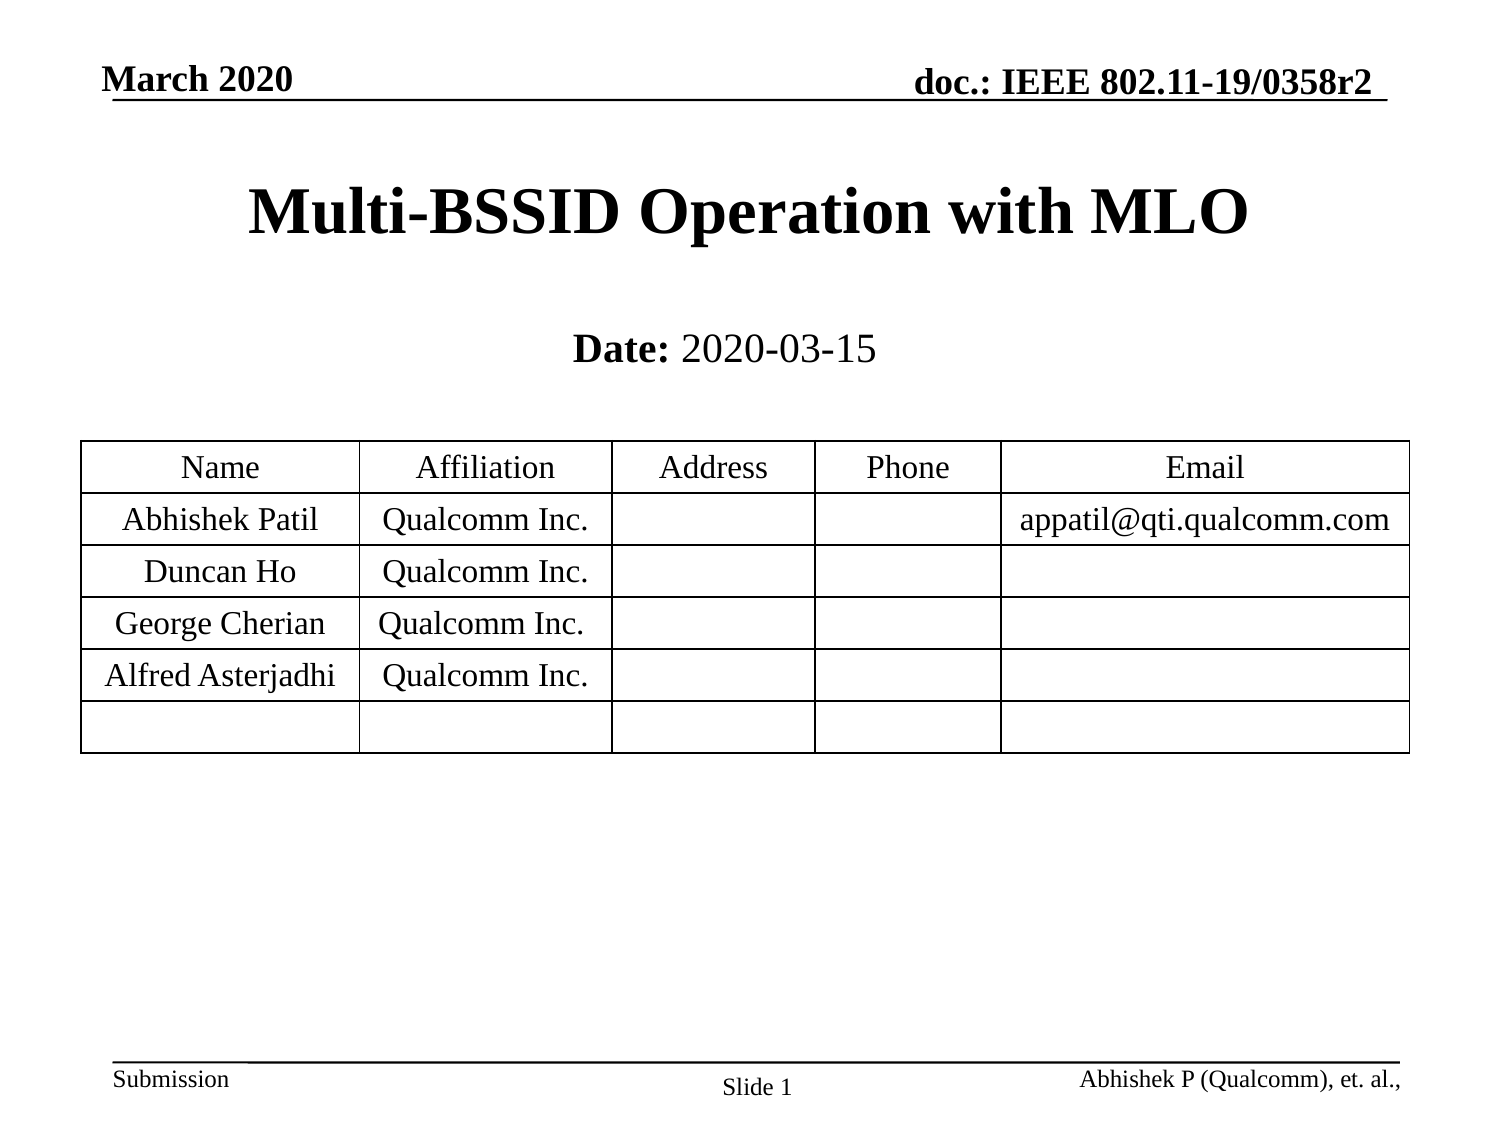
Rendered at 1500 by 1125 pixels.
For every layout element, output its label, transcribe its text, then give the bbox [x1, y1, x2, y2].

table_cell [613, 494, 814, 544]
table_cell Qualcomm Inc. [360, 494, 611, 544]
table_cell [816, 546, 1000, 596]
table_cell [1002, 702, 1409, 752]
table_cell Qualcomm Inc. [360, 546, 611, 596]
table_cell [360, 702, 611, 752]
table_cell George Cherian [82, 598, 359, 648]
table_header Phone [816, 442, 1000, 492]
footer Abhishek P (Qualcomm), et. al., [949, 1061, 1402, 1093]
table_cell Qualcomm Inc. [360, 598, 611, 648]
table_cell Qualcomm Inc. [360, 650, 611, 700]
table_cell [613, 546, 814, 596]
table_cell [613, 650, 814, 700]
slide_number Slide 1 [713, 1069, 802, 1101]
table_cell Alfred Asterjadhi [82, 650, 359, 700]
table_cell [1002, 546, 1409, 596]
table_cell [1002, 650, 1409, 700]
table_header Affiliation [360, 442, 611, 492]
table_header Address [613, 442, 814, 492]
table_header Email [1002, 442, 1409, 492]
table_cell [816, 598, 1000, 648]
table_cell [613, 598, 814, 648]
table_cell [82, 702, 359, 752]
title Multi-BSSID Operation with MLO [112, 100, 1388, 314]
table_cell [816, 702, 1000, 752]
table_cell [1002, 598, 1409, 648]
table_header Name [82, 442, 359, 492]
table_cell [816, 494, 1000, 544]
table_cell [613, 702, 814, 752]
table_cell [816, 650, 1000, 700]
text_box Date: 2020-03-15 [87, 313, 1363, 376]
table_cell appatil@qti.qualcomm.com [1002, 494, 1409, 544]
table_cell Abhishek Patil [82, 494, 359, 544]
table_cell Duncan Ho [82, 546, 359, 596]
